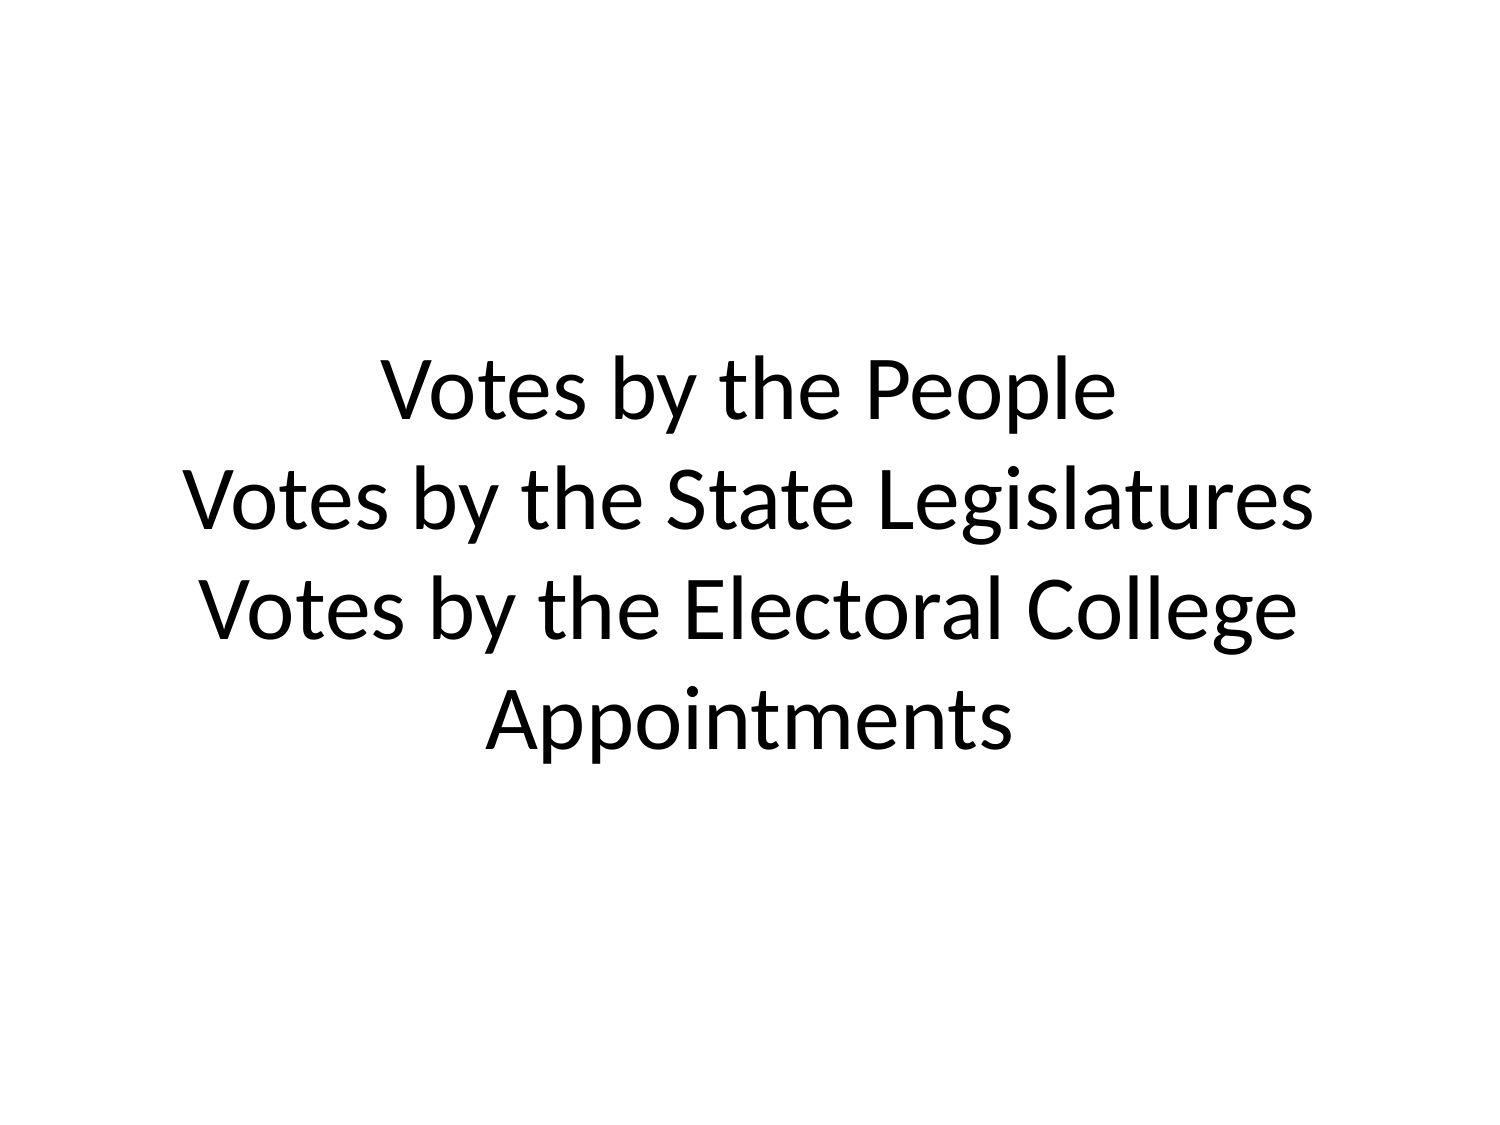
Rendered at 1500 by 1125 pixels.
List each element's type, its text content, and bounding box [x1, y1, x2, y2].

title Votes by the People Votes by the State Legislatures Votes by the Electoral College Appointments [74, 44, 1426, 1051]
